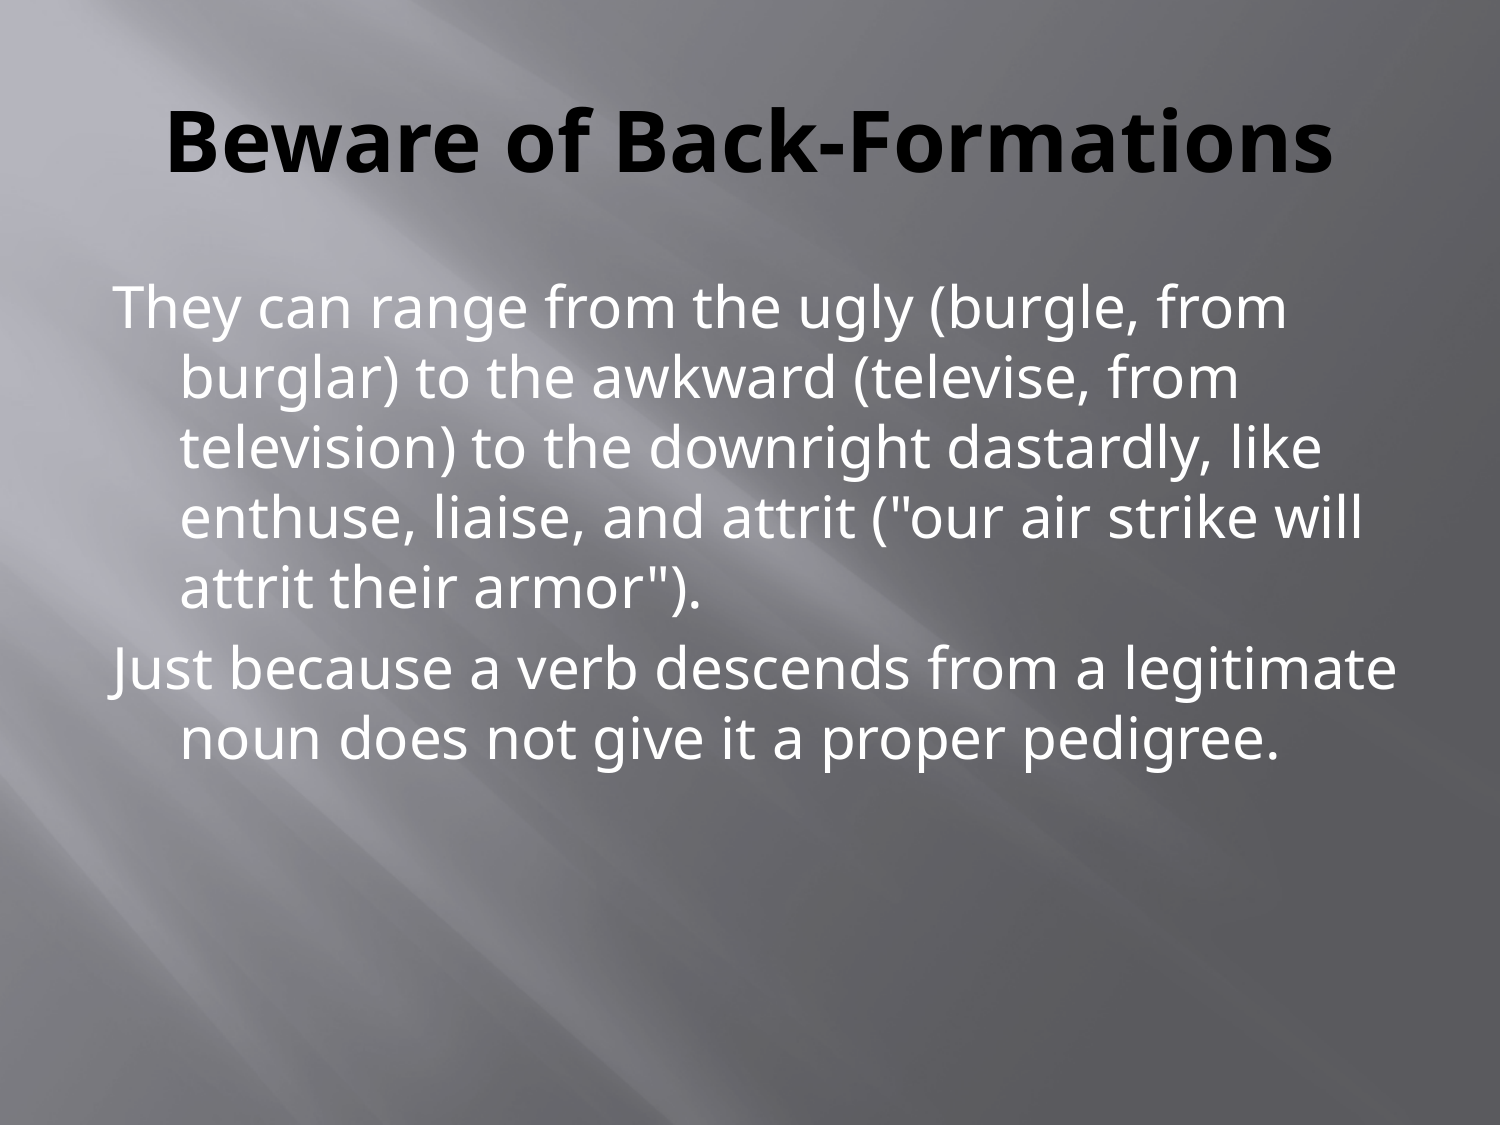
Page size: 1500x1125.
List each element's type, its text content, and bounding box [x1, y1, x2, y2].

title Beware of Back-Formations [75, 45, 1425, 233]
list They can range from the ugly (burgle, from burglar) to the awkward (televise, from television) to the downright dastardly, like enthuse, liaise, and attrit ("our air strike will attrit their armor"). Just because a verb descends from a legitimate noun does not give it a proper pedigree. [75, 262, 1425, 1035]
